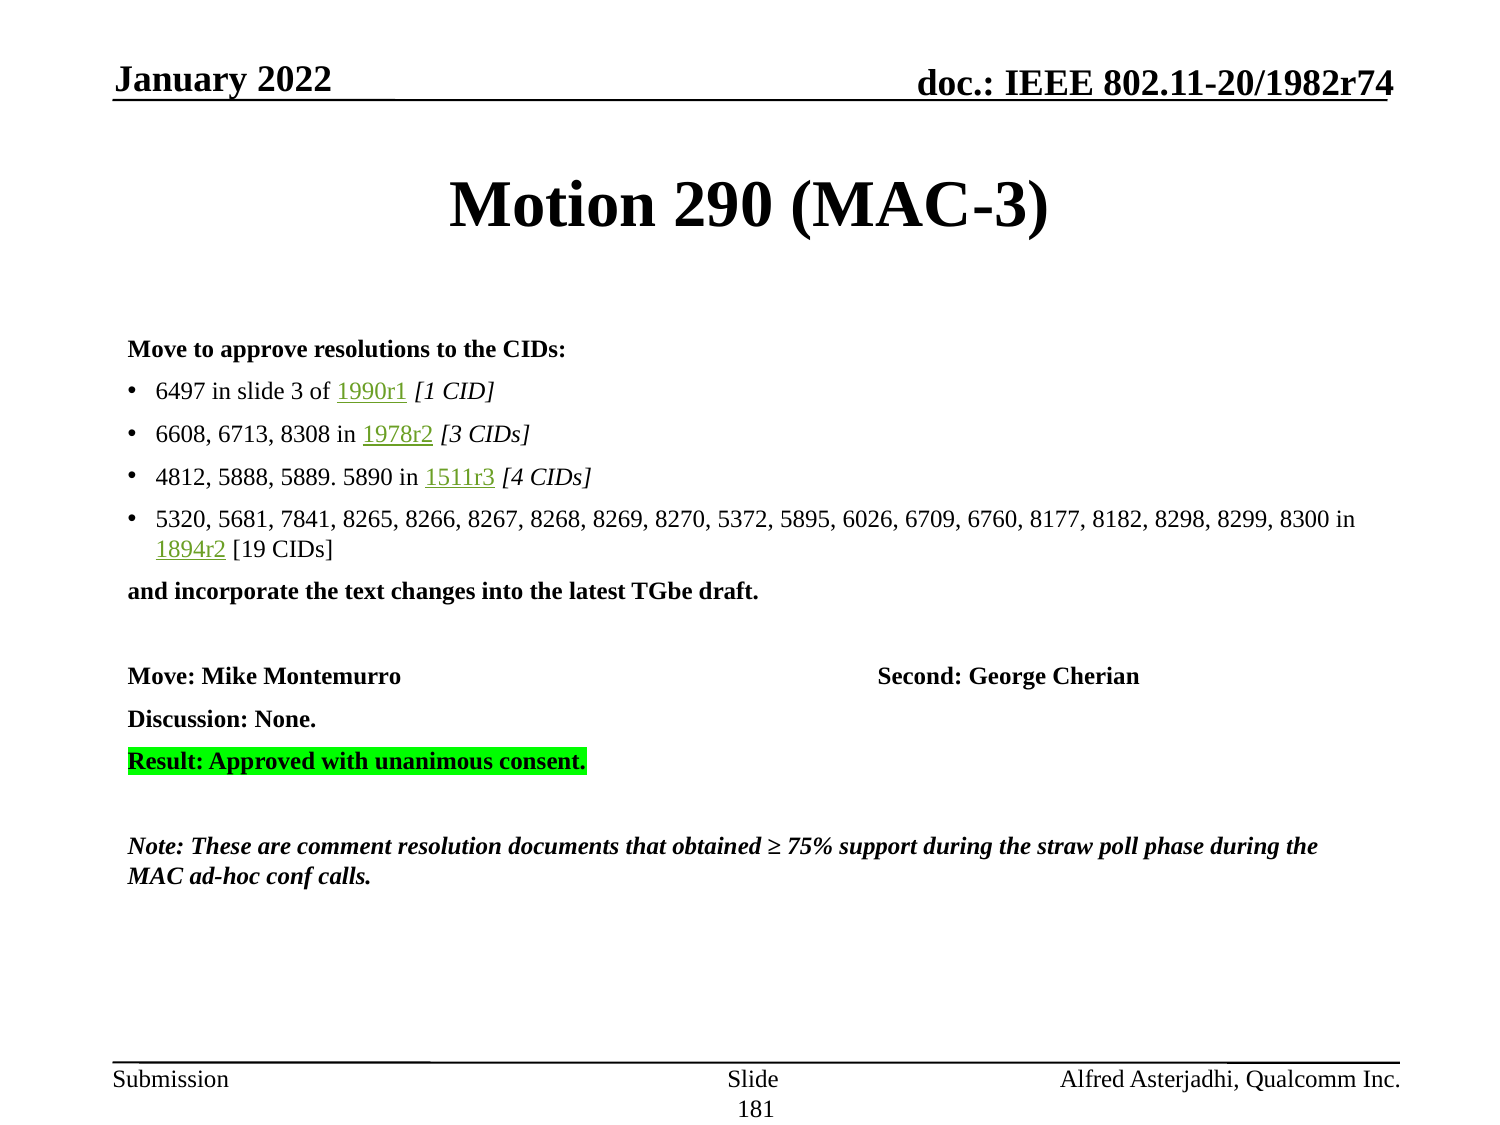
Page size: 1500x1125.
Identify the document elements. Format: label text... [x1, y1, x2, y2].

title Motion 290 (MAC-3) [112, 112, 1388, 288]
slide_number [114, 54, 423, 100]
footer Alfred Asterjadhi, Qualcomm Inc. [878, 1061, 1402, 1093]
list Move to approve resolutions to the CIDs: 6497 in slide 3 of 1990r1 [1 CID] 6608, 6713, 8308 in 1978r2 [3 CIDs] 4812, 5888, 5889. 5890 in 1511r3 [4 CIDs] 5320, 5681, 7841, 8265, 8266, 8267, 8268, 8269, 8270, 5372, 5895, 6026, 6709, 6760, 8177, 8182, 8298, 8299, 8300 in 1894r2 [19 CIDs] and incorporate the text changes into the latest TGbe draft. Move: Mike Montemurro Second: George Cherian Discussion: None. Result: Approved with unanimous consent. Note: These are comment resolution documents that obtained ≥ 75% support during the straw poll phase during the MAC ad-hoc conf calls. [112, 324, 1388, 1063]
slide_number Slide 181 [712, 1061, 800, 1123]
